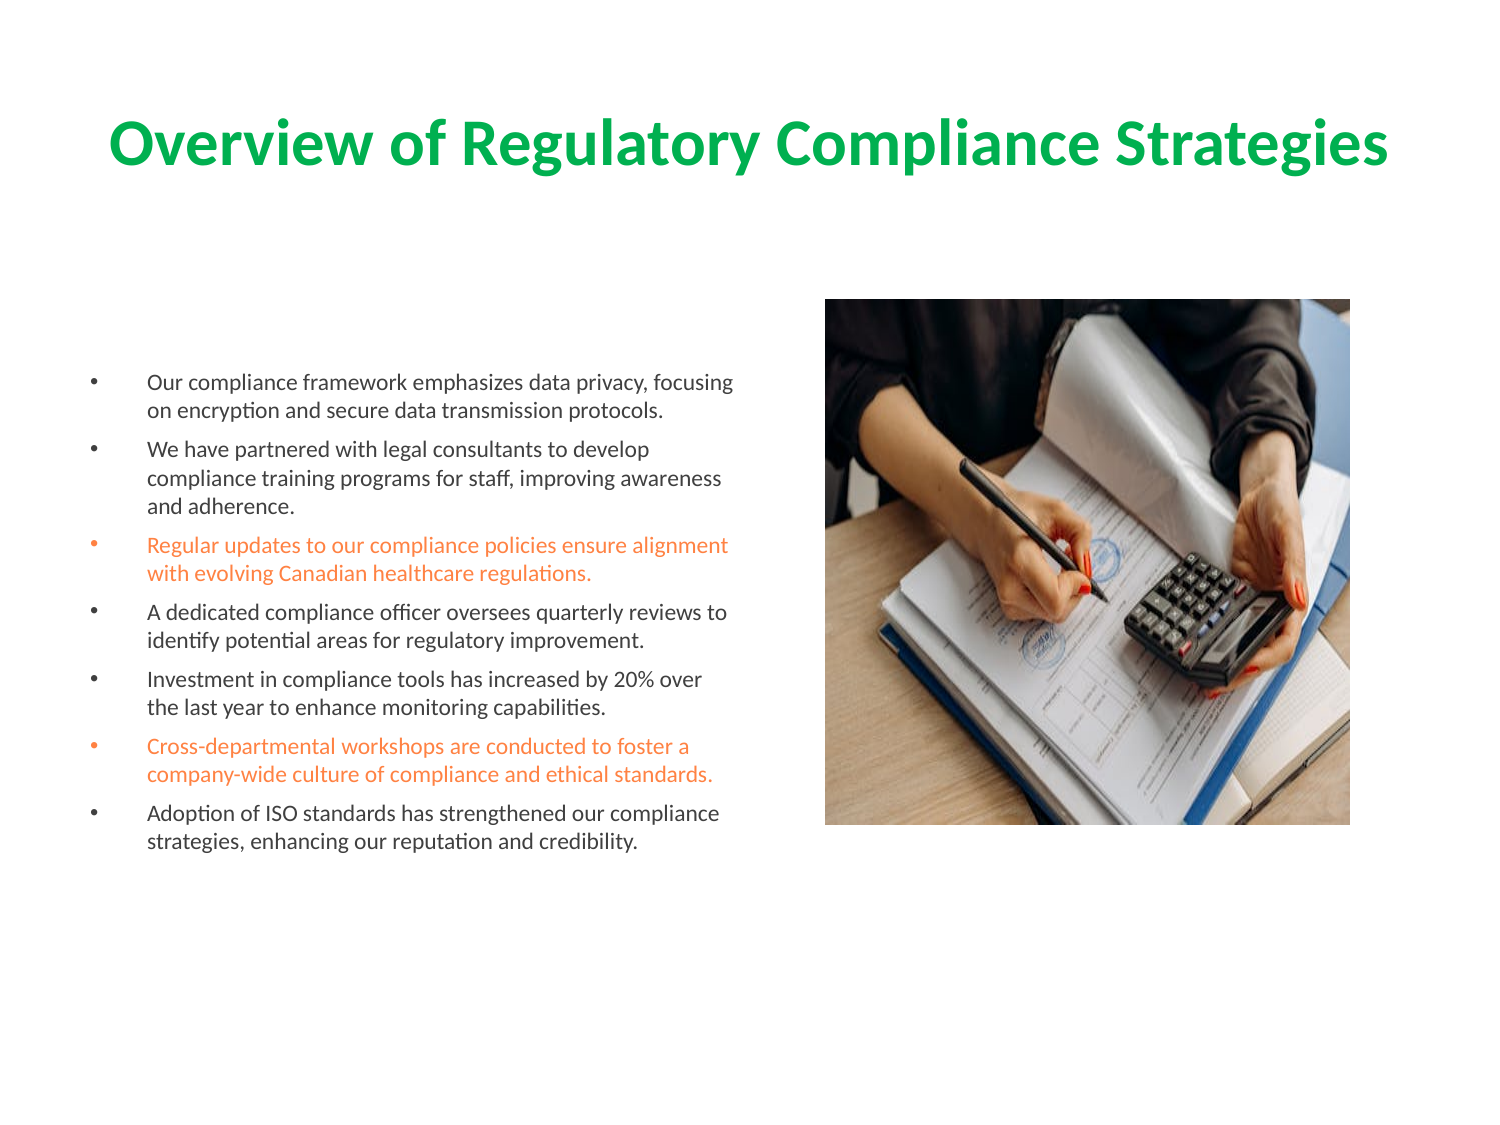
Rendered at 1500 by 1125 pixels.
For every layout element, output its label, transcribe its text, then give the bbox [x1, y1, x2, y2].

title Overview of Regulatory Compliance Strategies [75, 45, 1425, 233]
list Our compliance framework emphasizes data privacy, focusing on encryption and secure data transmission protocols. We have partnered with legal consultants to develop compliance training programs for staff, improving awareness and adherence. Regular updates to our compliance policies ensure alignment with evolving Canadian healthcare regulations. A dedicated compliance officer oversees quarterly reviews to identify potential areas for regulatory improvement. Investment in compliance tools has increased by 20% over the last year to enhance monitoring capabilities. Cross-departmental workshops are conducted to foster a company-wide culture of compliance and ethical standards. Adoption of ISO standards has strengthened our compliance strategies, enhancing our reputation and credibility. [75, 298, 750, 899]
picture [824, 299, 1351, 826]
